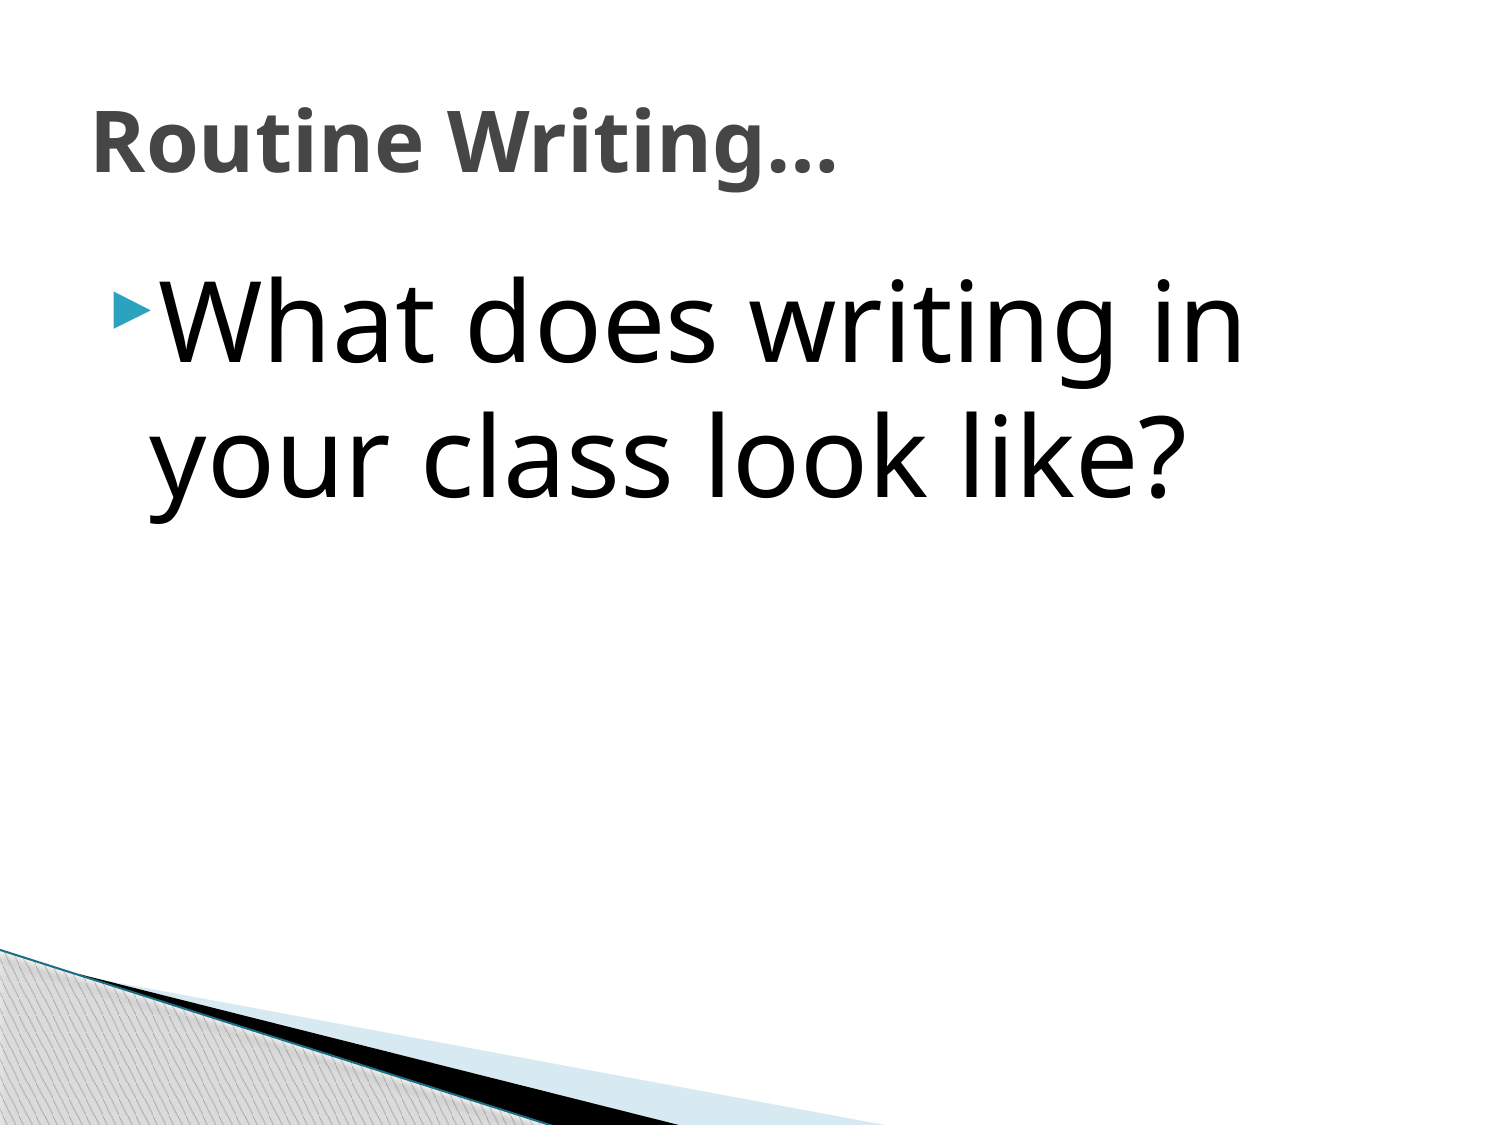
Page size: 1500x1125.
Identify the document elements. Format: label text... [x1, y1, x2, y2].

title Routine Writing… [75, 45, 1425, 233]
list What does writing in your class look like? [75, 243, 1425, 986]
